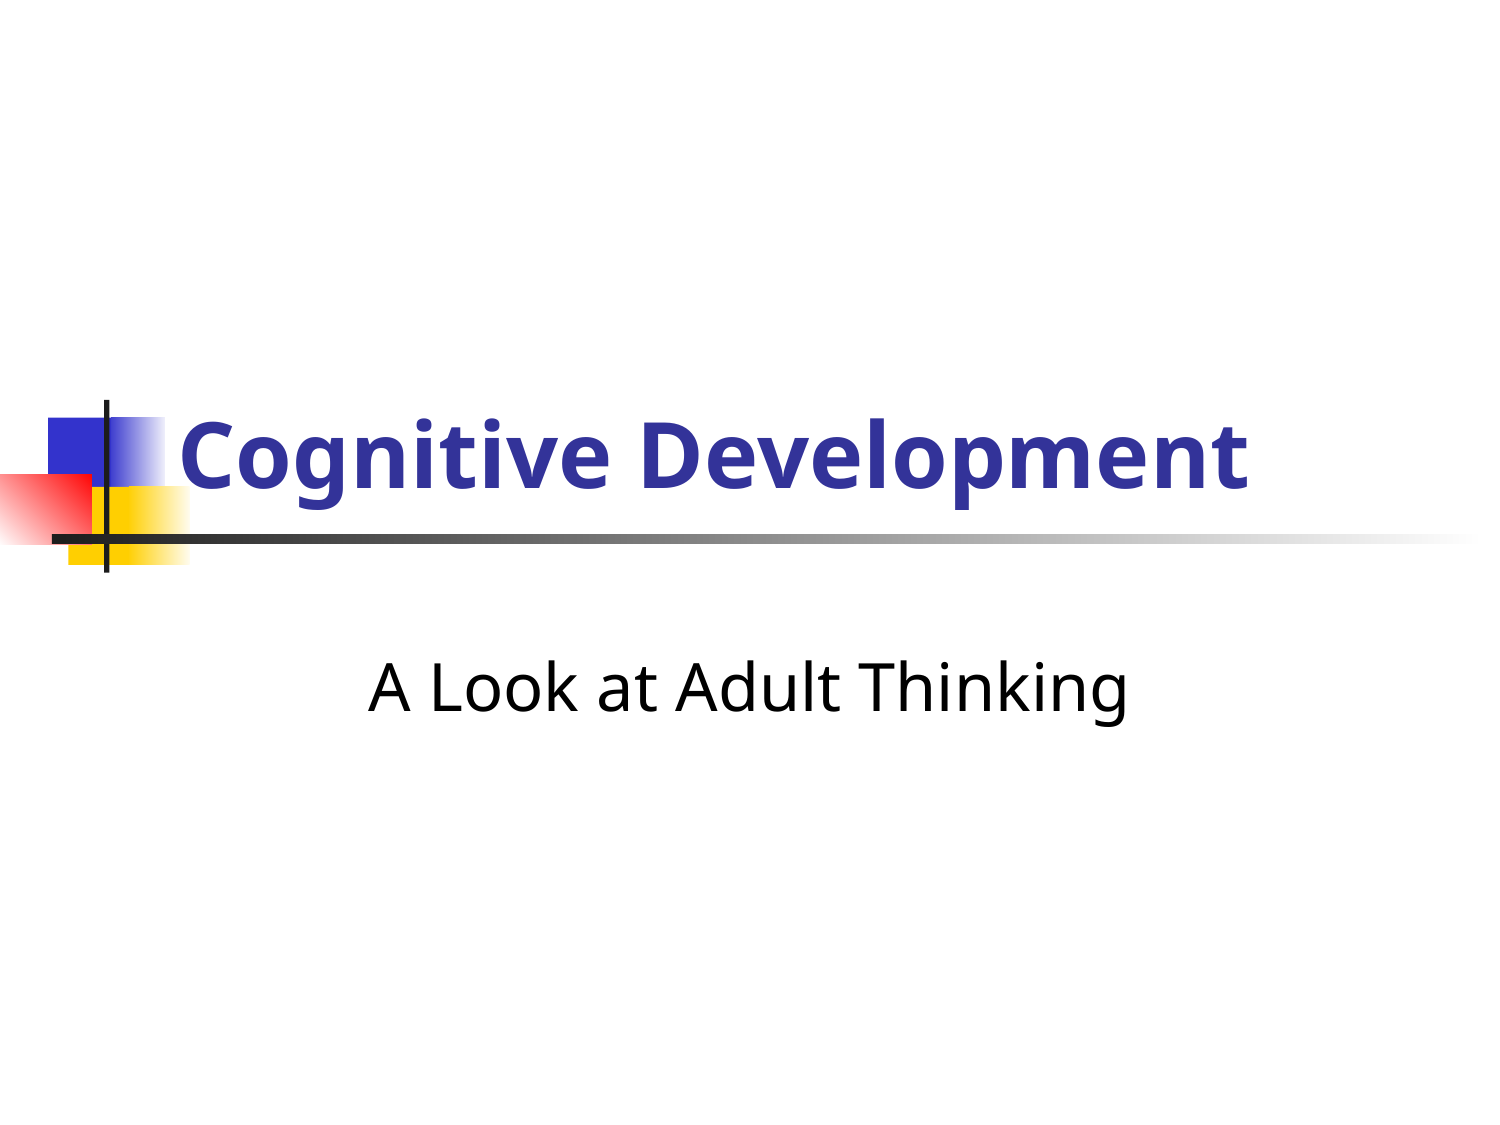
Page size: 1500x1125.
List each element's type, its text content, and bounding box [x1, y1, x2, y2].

subtitle A Look at Adult Thinking [225, 637, 1275, 925]
title Cognitive Development [162, 275, 1438, 515]
